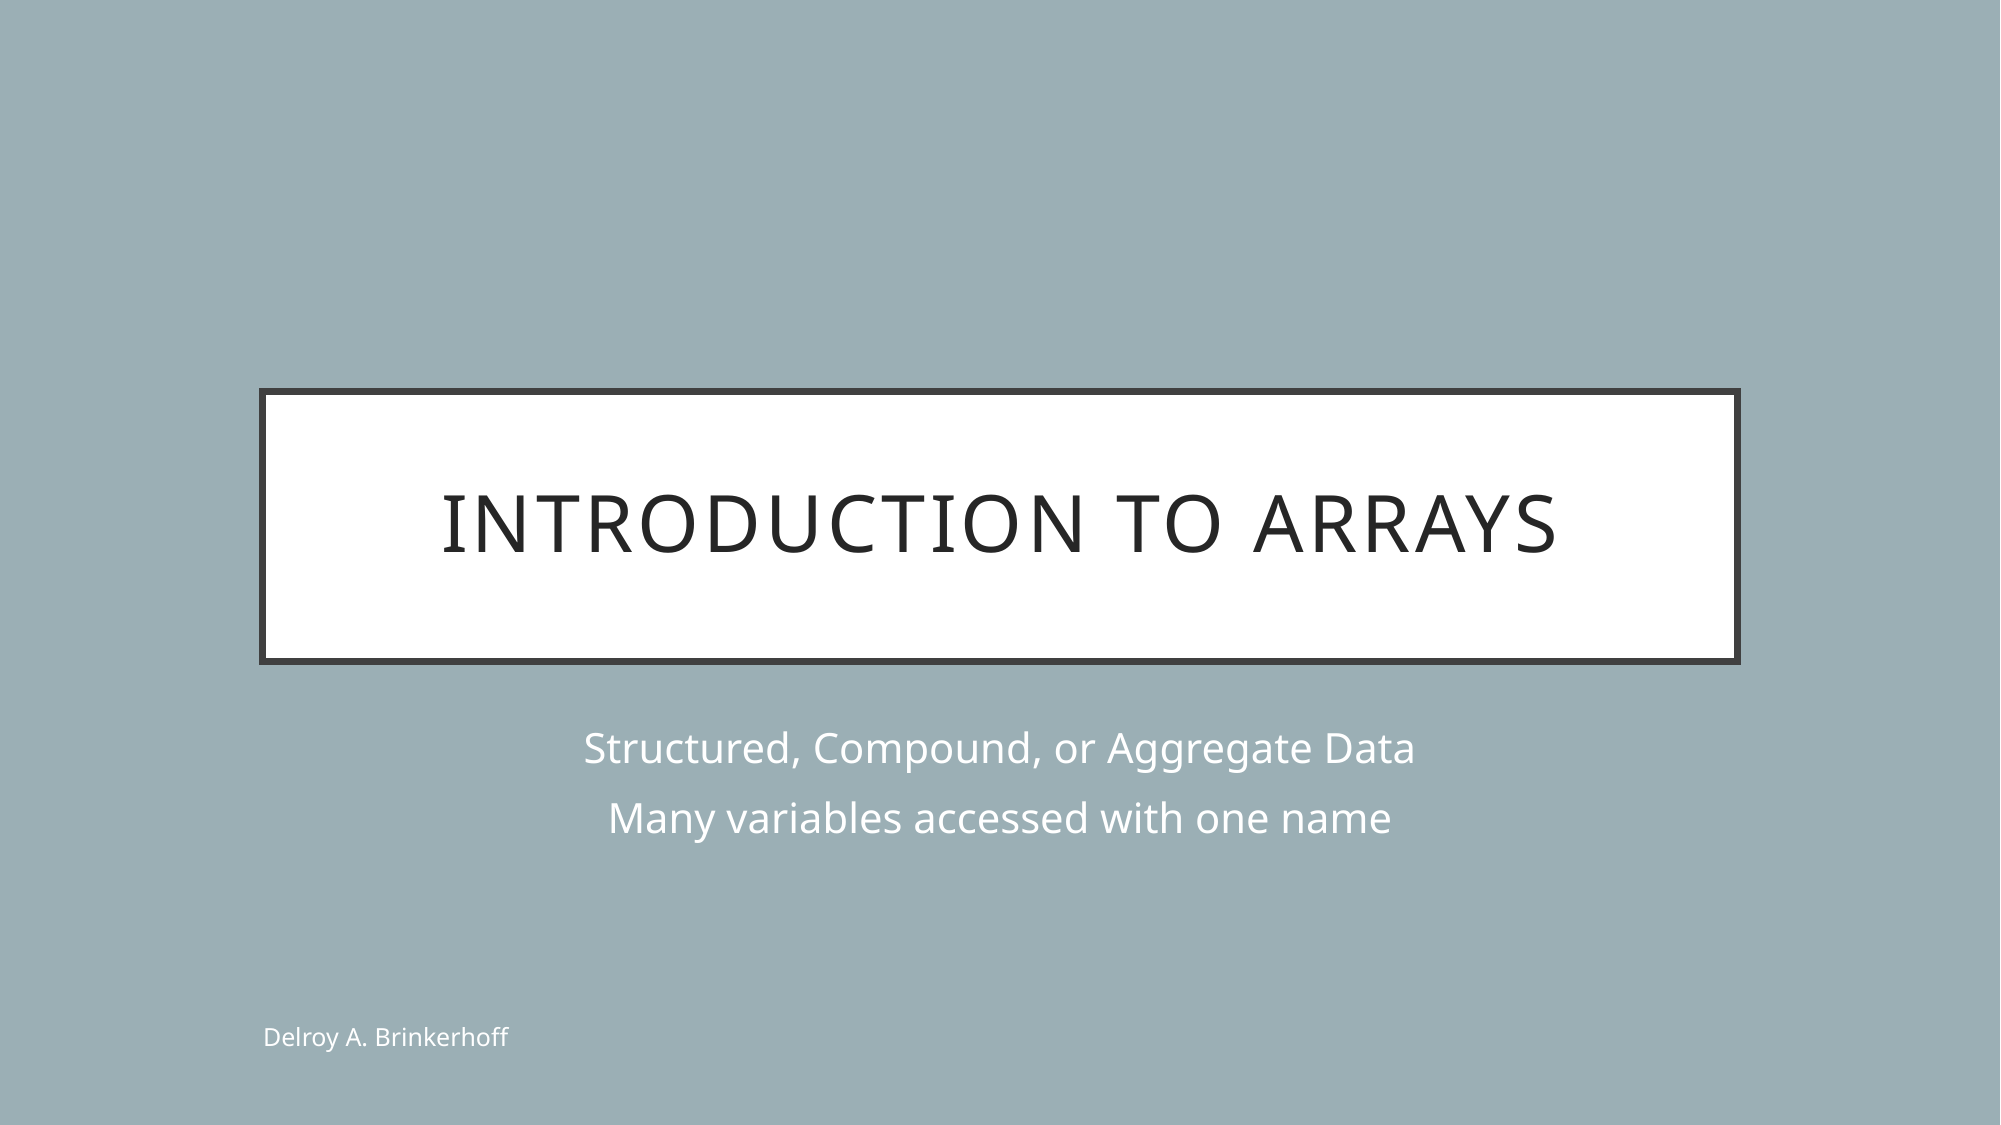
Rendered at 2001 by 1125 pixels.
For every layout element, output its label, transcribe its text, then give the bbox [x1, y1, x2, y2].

text_box Delroy A. Brinkerhoff [248, 1013, 524, 1059]
subtitle Structured, Compound, or Aggregate Data Many variables accessed with one name [442, 713, 1558, 918]
title Introduction to Arrays [259, 388, 1741, 665]
